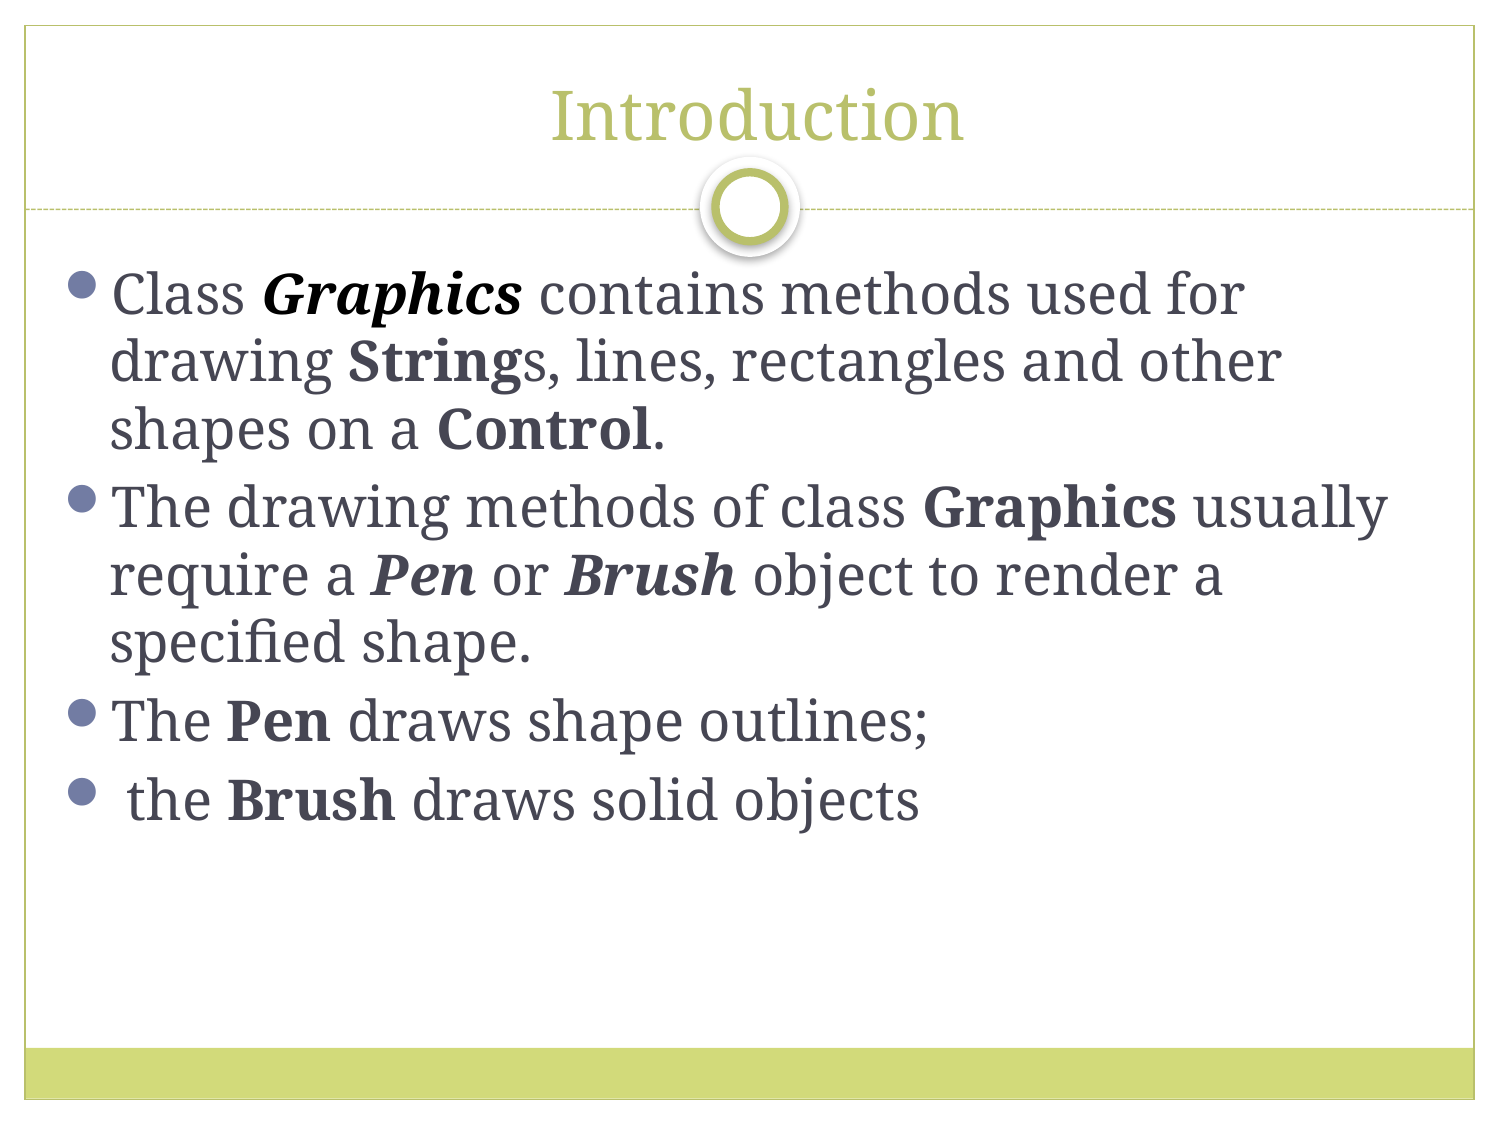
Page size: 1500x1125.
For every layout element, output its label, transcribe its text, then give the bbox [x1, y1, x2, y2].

title Introduction [49, 37, 1450, 162]
list Class Graphics contains methods used for drawing Strings, lines, rectangles and other shapes on a Control. The drawing methods of class Graphics usually require a Pen or Brush object to render a specified shape. The Pen draws shape outlines; the Brush draws solid objects [49, 250, 1445, 1001]
